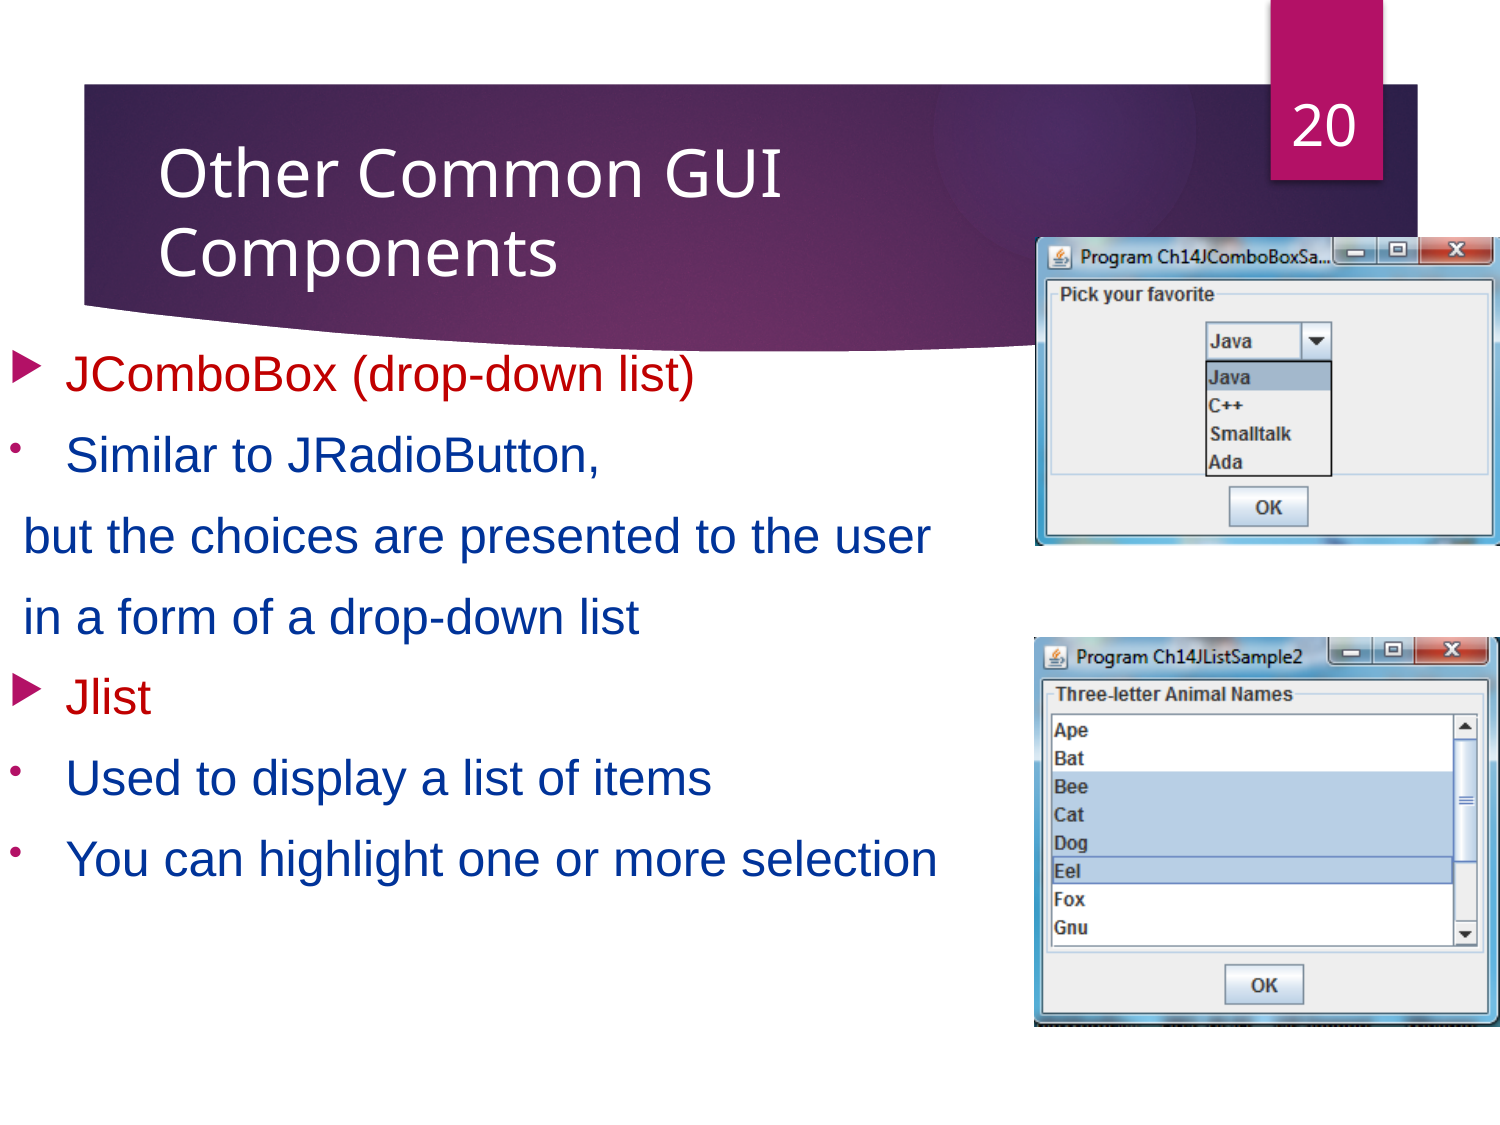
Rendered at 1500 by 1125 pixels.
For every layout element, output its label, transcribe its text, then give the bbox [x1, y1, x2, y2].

picture [1035, 237, 1500, 546]
title Other Common GUI Components [142, 152, 1183, 269]
list JComboBox (drop-down list) Similar to JRadioButton, but the choices are presented to the user in a form of a drop-down list Jlist Used to display a list of items You can highlight one or more selection [0, 334, 1390, 1027]
picture [1034, 637, 1500, 1027]
slide_number 20 [1259, 48, 1390, 175]
